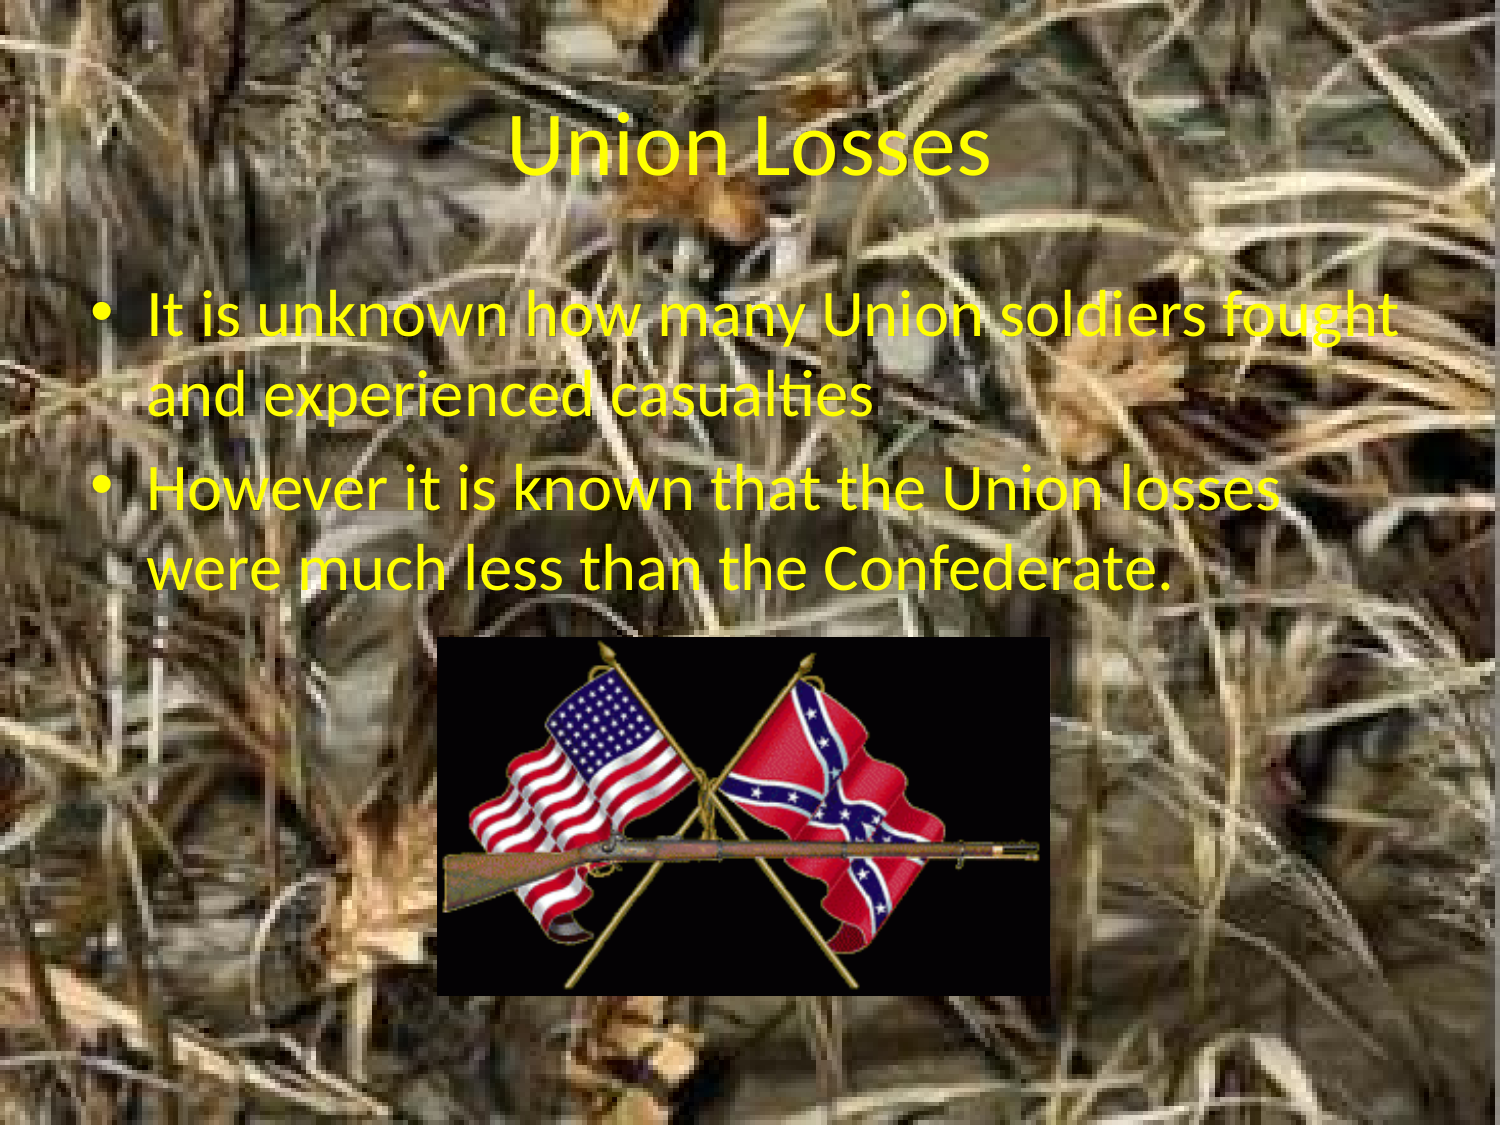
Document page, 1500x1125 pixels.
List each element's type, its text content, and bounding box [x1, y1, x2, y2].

title Union Losses [75, 45, 1425, 233]
picture [0, 0, 1500, 1125]
list It is unknown how many Union soldiers fought and experienced casualties However it is known that the Union losses were much less than the Confederate. [75, 262, 1425, 1005]
